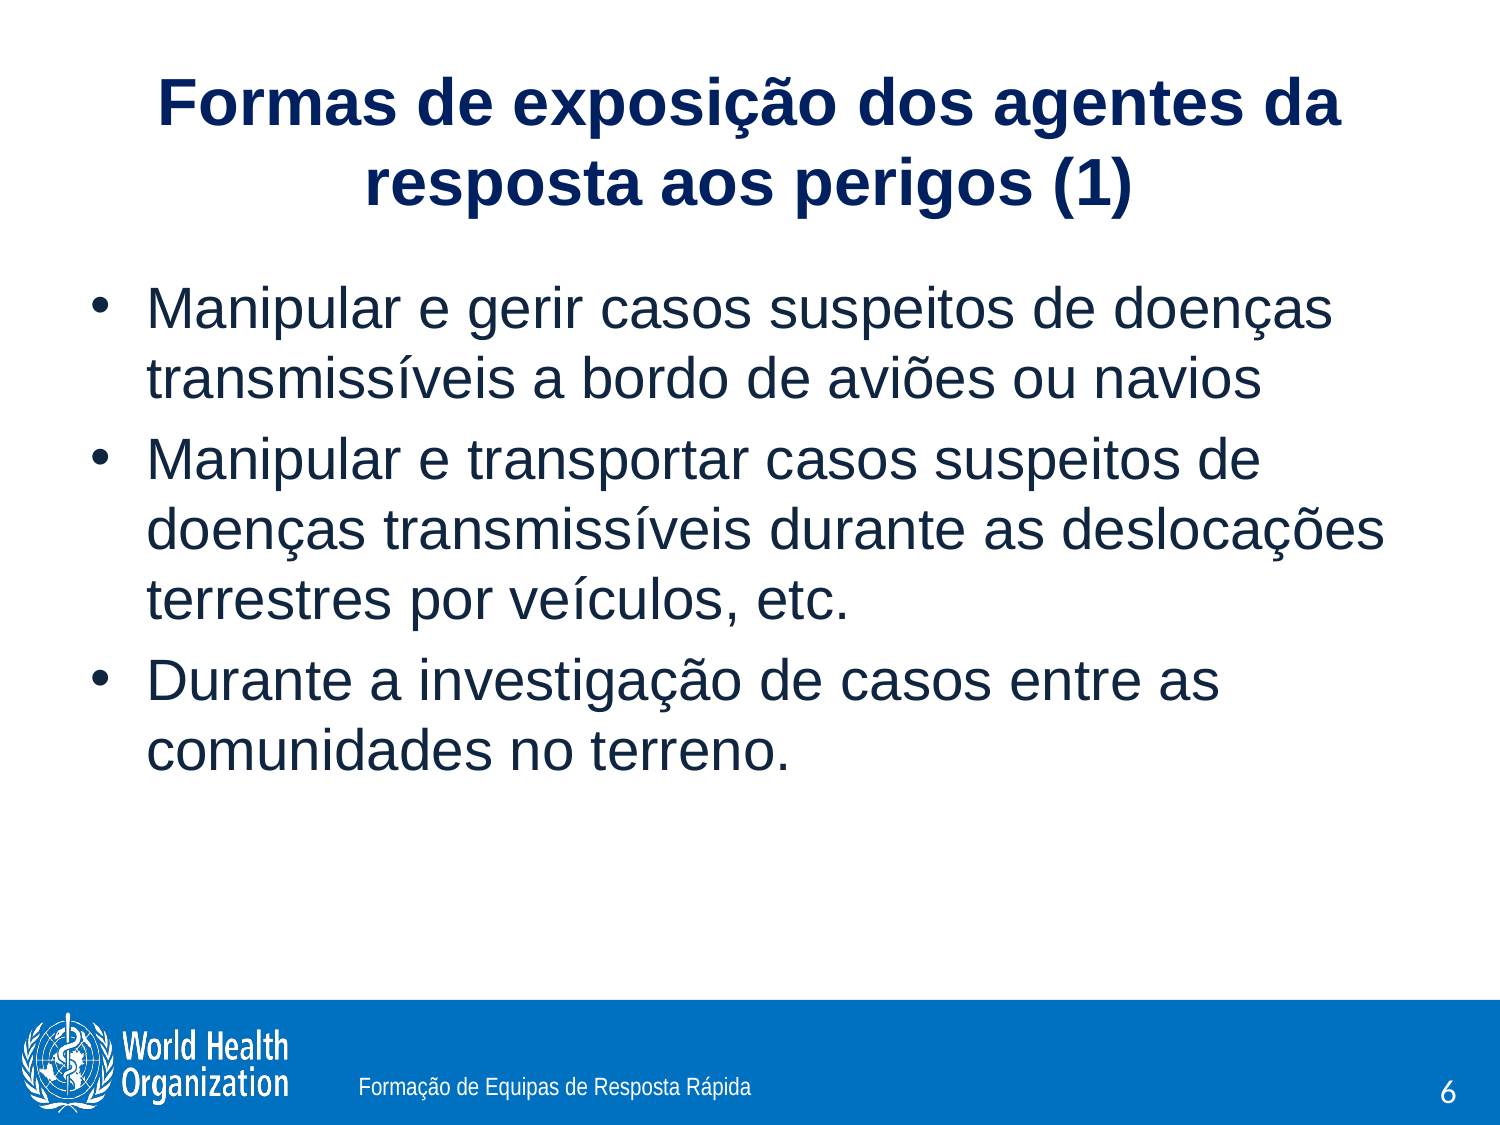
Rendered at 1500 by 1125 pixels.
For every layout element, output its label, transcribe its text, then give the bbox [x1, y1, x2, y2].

title Formas de exposição dos agentes da resposta aos perigos (1) [75, 45, 1425, 233]
list Manipular e gerir casos suspeitos de doenças transmissíveis a bordo de aviões ou navios Manipular e transportar casos suspeitos de doenças transmissíveis durante as deslocações terrestres por veículos, etc. Durante a investigação de casos entre as comunidades no terreno. [75, 262, 1425, 1035]
picture [21, 1012, 288, 1113]
